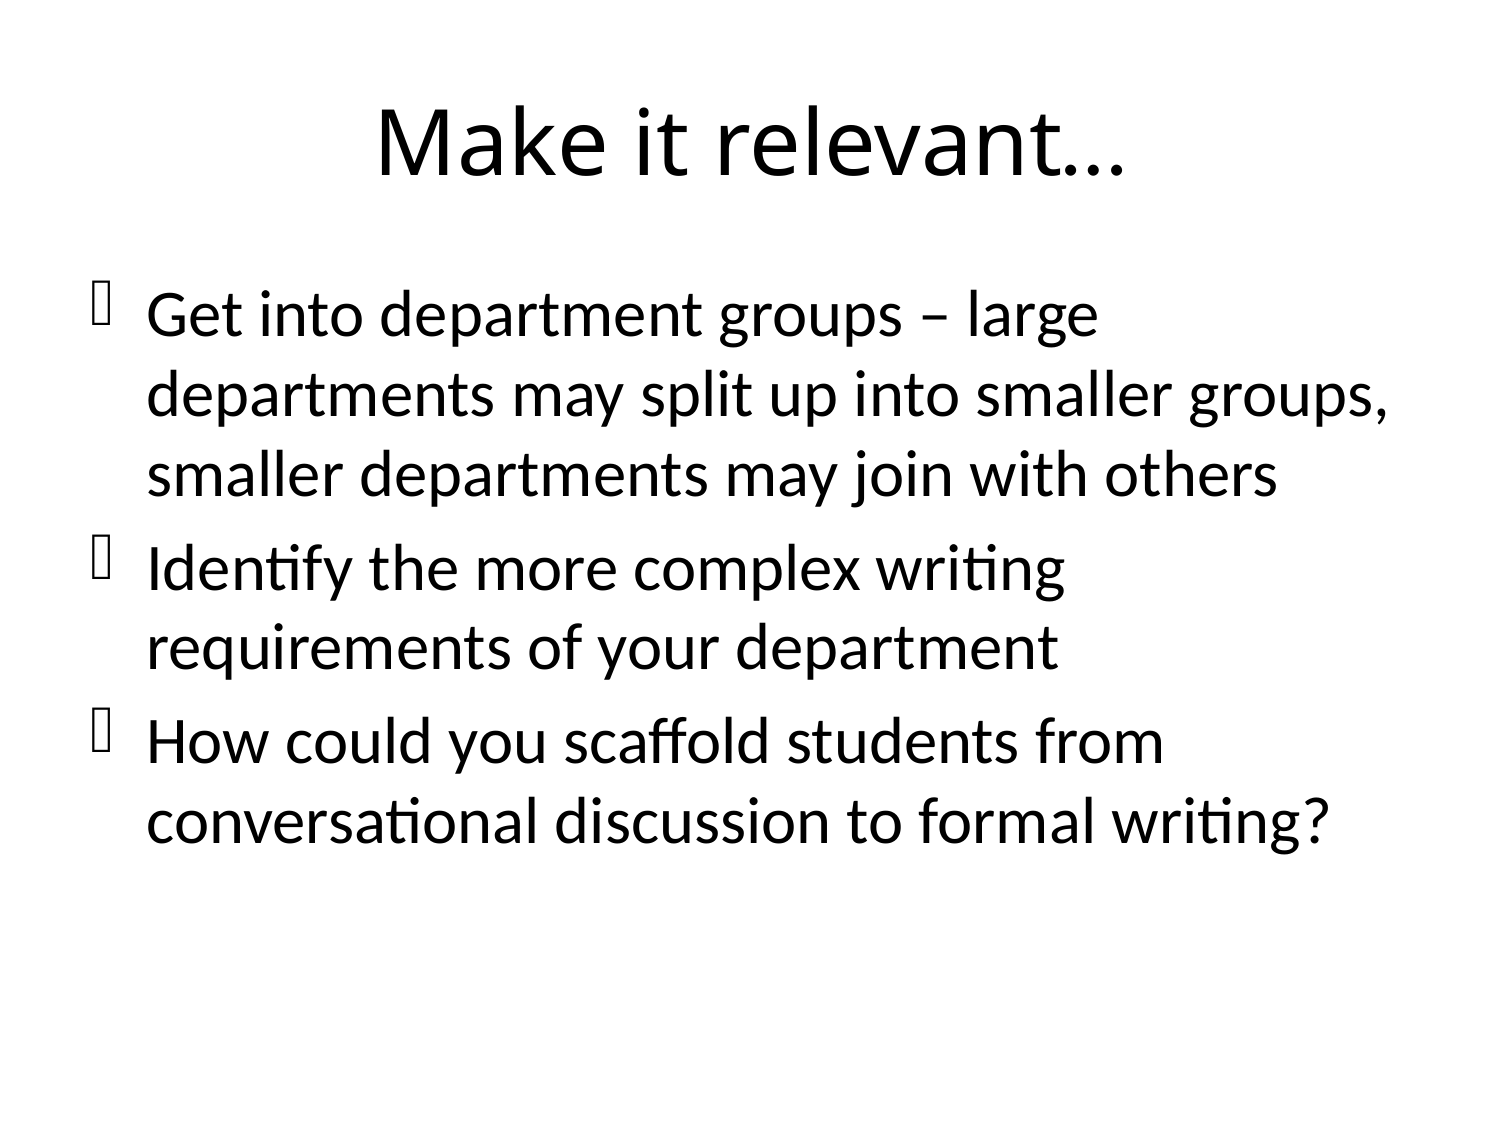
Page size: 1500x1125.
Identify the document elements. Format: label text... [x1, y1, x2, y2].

title Make it relevant… [75, 45, 1425, 233]
list Get into department groups – large departments may split up into smaller groups, smaller departments may join with others Identify the more complex writing requirements of your department How could you scaffold students from conversational discussion to formal writing? [75, 262, 1425, 1005]
